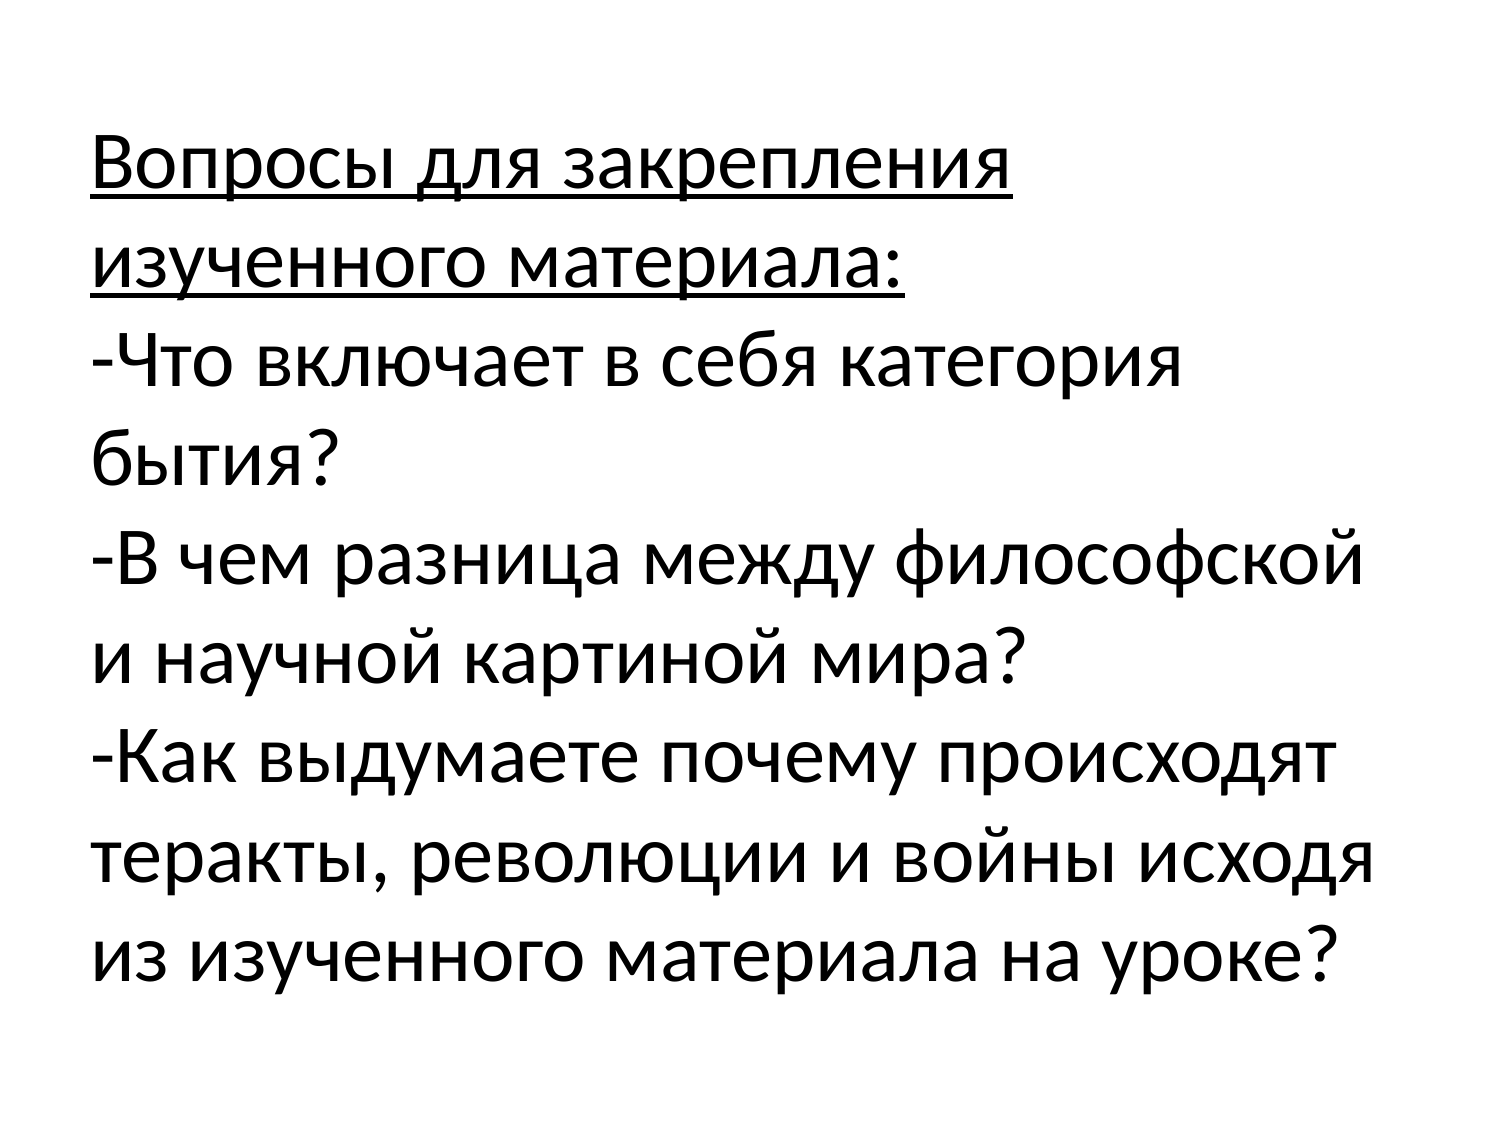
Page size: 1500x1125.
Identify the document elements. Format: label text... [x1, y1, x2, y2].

title Вопросы для закрепления изученного материала: -Что включает в себя категория бытия? -В чем разница между философской и научной картиной мира? -Как выдумаете почему происходят теракты, революции и войны исходя из изученного материала на уроке? [75, 45, 1425, 1059]
